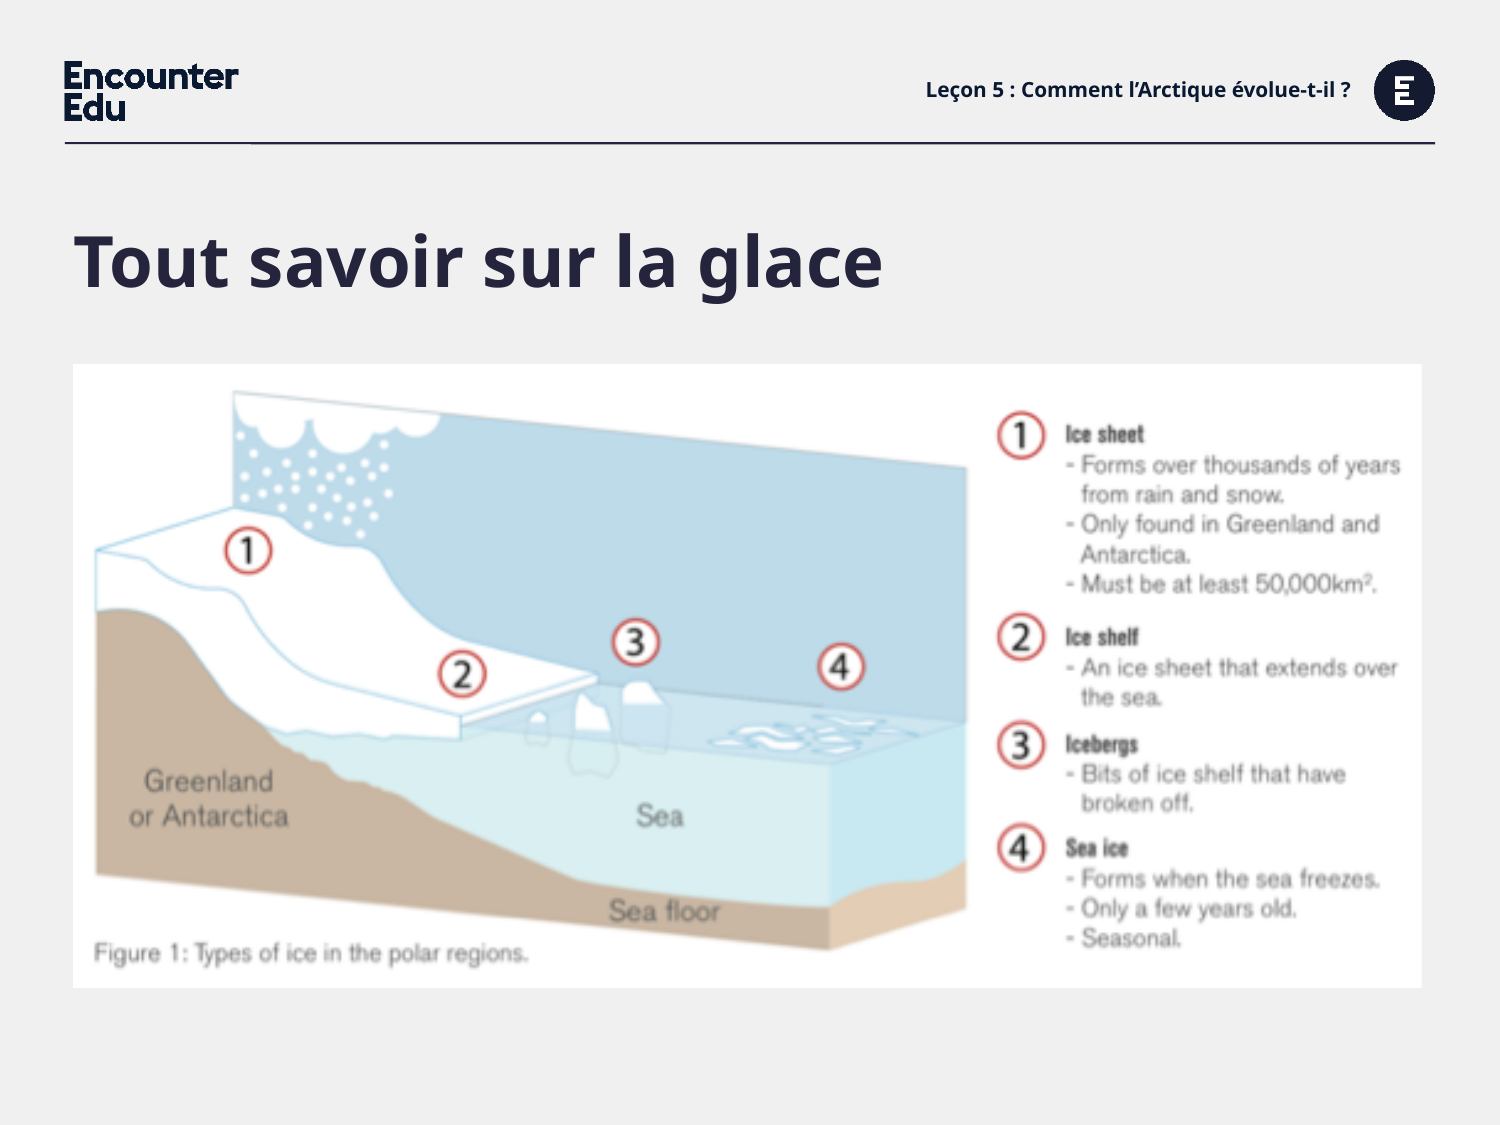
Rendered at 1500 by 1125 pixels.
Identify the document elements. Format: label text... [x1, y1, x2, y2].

picture [60, 59, 243, 122]
picture [1372, 58, 1436, 122]
picture [73, 364, 1425, 988]
text_box Tout savoir sur la glace [58, 219, 1412, 310]
title Leçon 5 : Comment l’Arctique évolue-t-il ? [636, 67, 1359, 114]
